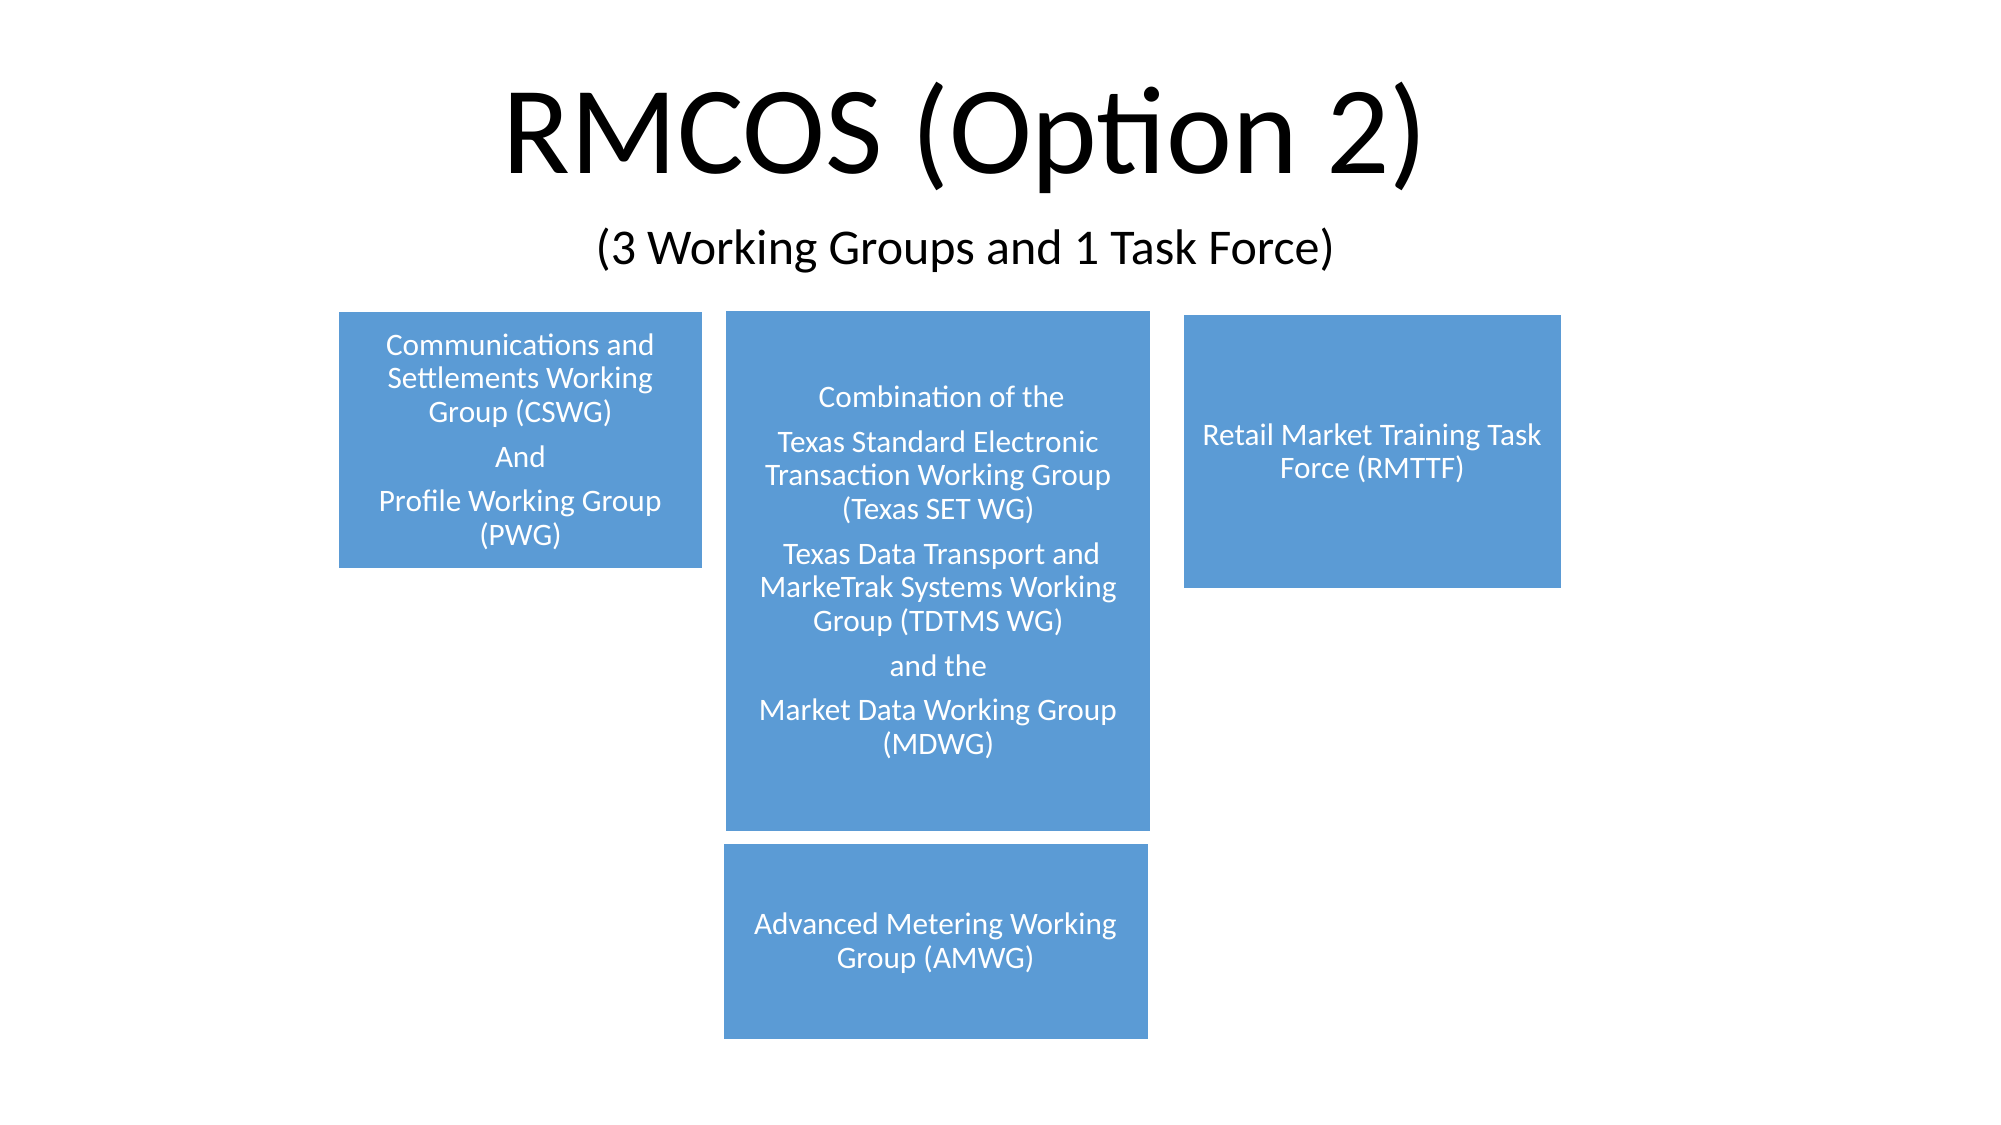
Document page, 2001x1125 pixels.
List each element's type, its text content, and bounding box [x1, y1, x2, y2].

subtitle RMCOS (Option 2) (3 Working Groups and 1 Task Force) [215, 57, 1716, 247]
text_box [314, 246, 1563, 1087]
